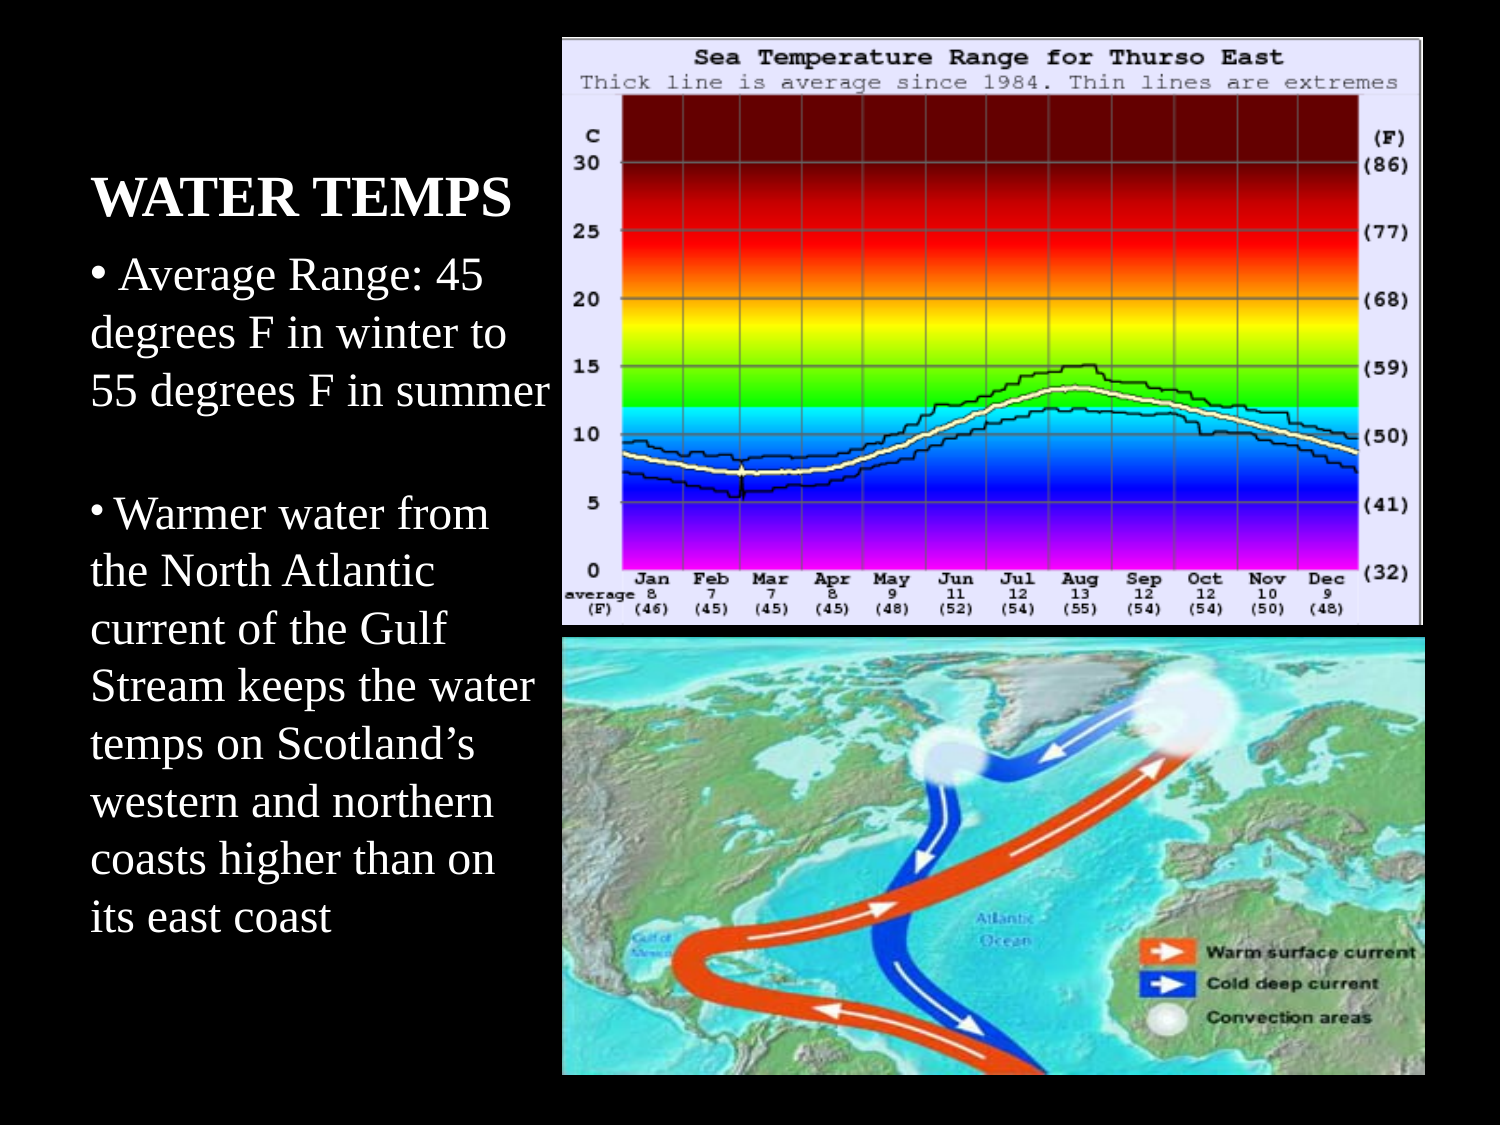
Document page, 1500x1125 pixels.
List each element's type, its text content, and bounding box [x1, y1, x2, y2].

list Average Range: 45 degrees F in winter to 55 degrees F in summer Warmer water from the North Atlantic current of the Gulf Stream keeps the water temps on Scotland’s western and northern coasts higher than on its east coast [75, 235, 565, 1005]
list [562, 37, 1423, 626]
picture [562, 637, 1426, 1076]
title WATER TEMPS [75, 44, 557, 235]
